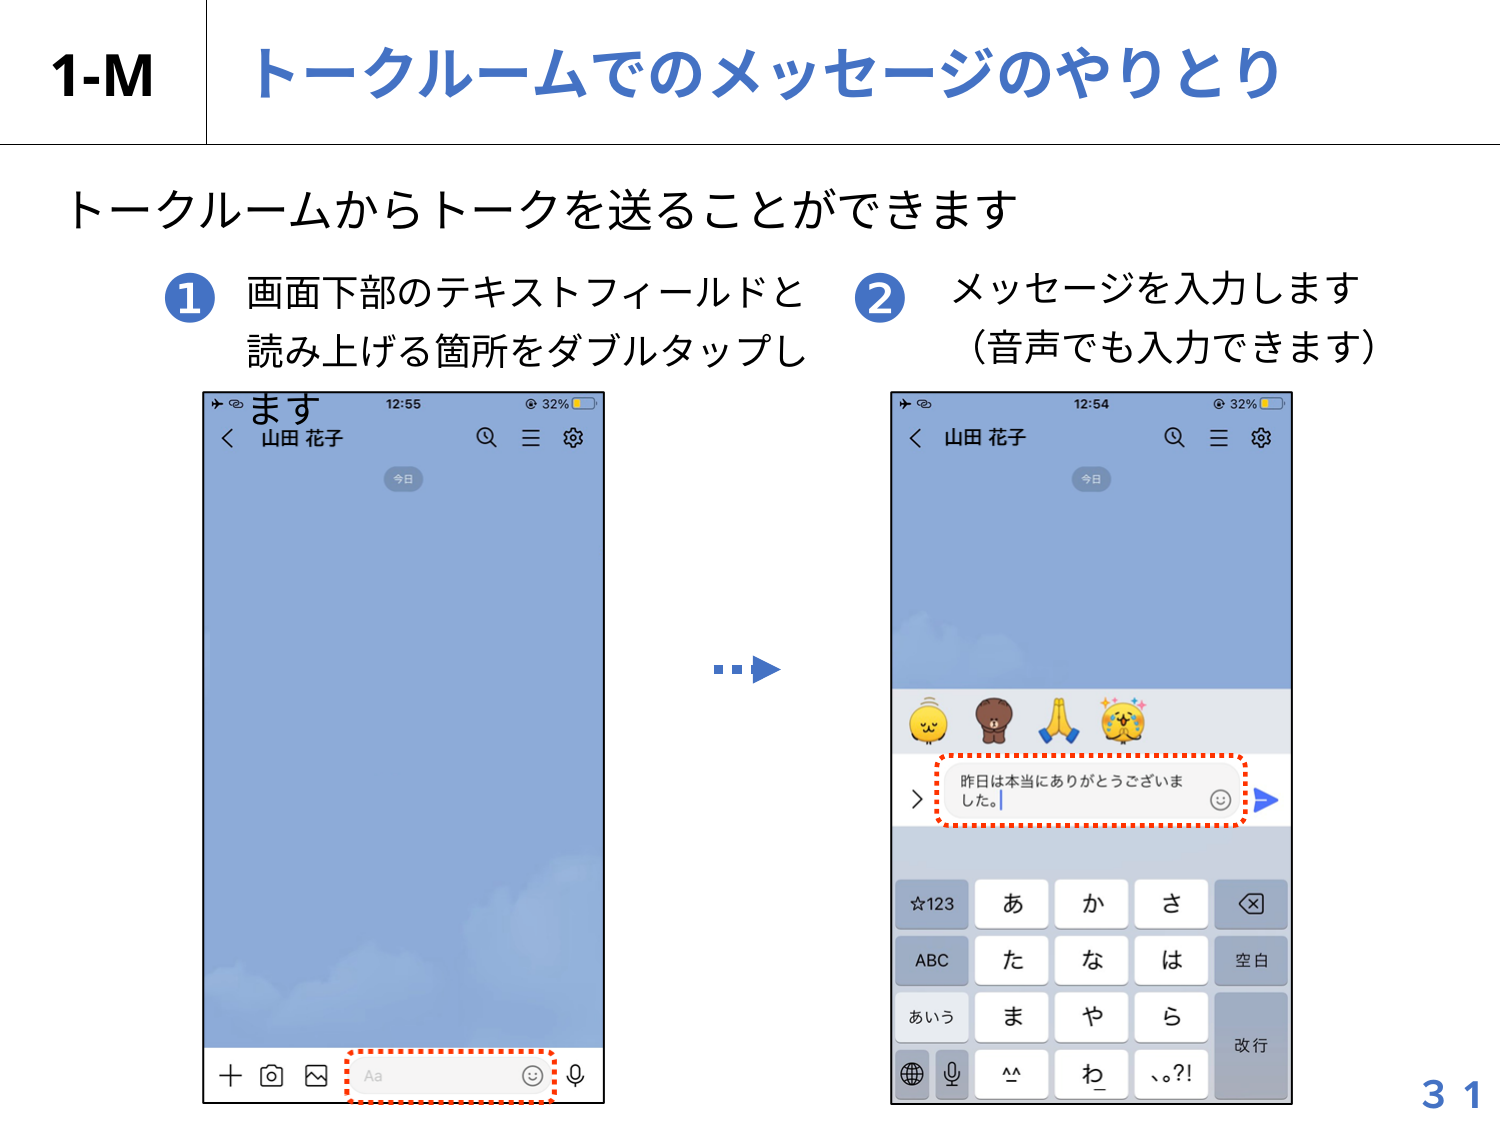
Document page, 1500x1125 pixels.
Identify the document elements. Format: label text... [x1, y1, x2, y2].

title トークルームでのメッセージのやりとり [228, 36, 1472, 116]
picture [201, 391, 605, 1105]
text_box ３1 [1399, 1063, 1500, 1123]
text_box 1-M [0, 0, 207, 147]
picture [889, 391, 1293, 1105]
text_box トークルームからトークを送ることができます [46, 180, 1422, 274]
text_box ❶ [145, 274, 223, 343]
text_box ❷ [835, 274, 924, 343]
text_box 画面下部のテキストフィールドと読み上げる箇所をダブルタップします [231, 274, 854, 439]
text_box メッセージを入力します （音声でも入力できます） [934, 244, 1459, 376]
